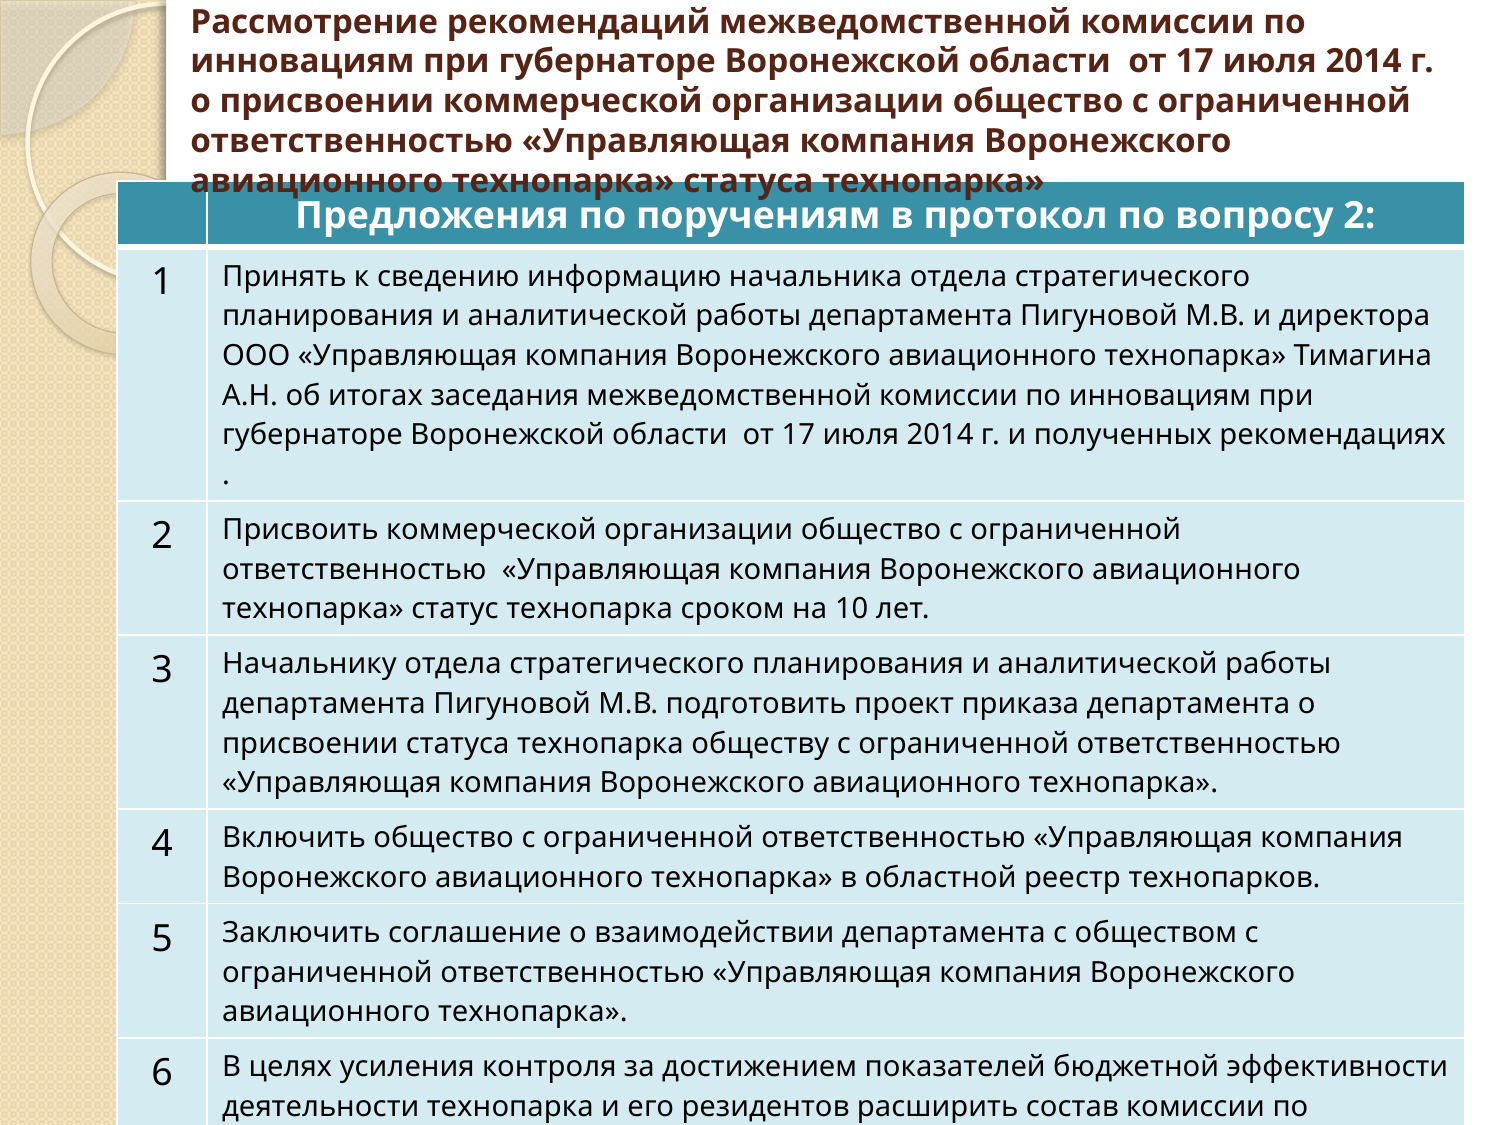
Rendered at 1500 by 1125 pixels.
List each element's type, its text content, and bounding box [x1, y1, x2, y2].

table_cell Включить общество с ограниченной ответственностью «Управляющая компания Воронежского авиационного технопарка» в областной реестр технопарков. [208, 810, 1464, 903]
table_cell 4 [118, 810, 206, 903]
table_cell 3 [118, 636, 206, 808]
table_cell 1 [118, 250, 206, 500]
table_cell 5 [118, 904, 206, 1037]
title Рассмотрение рекомендаций межведомственной комиссии по инновациям при губернаторе Воронежской области от 17 июля 2014 г. о присвоении коммерческой организации общество с ограниченной ответственностью «Управляющая компания Воронежского авиационного технопарка» статуса технопарка» [175, 0, 1477, 200]
table_cell Присвоить коммерческой организации общество с ограниченной ответственностью «Управляющая компания Воронежского авиационного технопарка» статус технопарка сроком на 10 лет. [208, 502, 1464, 634]
table_cell 6 [118, 1039, 206, 1125]
table_cell Принять к сведению информацию начальника отдела стратегического планирования и аналитической работы департамента Пигуновой М.В. и директора ООО «Управляющая компания Воронежского авиационного технопарка» Тимагина А.Н. об итогах заседания межведомственной комиссии по инновациям при губернаторе Воронежской области от 17 июля 2014 г. и полученных рекомендациях . [208, 250, 1464, 500]
table_header [118, 182, 206, 244]
table_cell Заключить соглашение о взаимодействии департамента с обществом с ограниченной ответственностью «Управляющая компания Воронежского авиационного технопарка». [208, 904, 1464, 1037]
table_cell 2 [118, 502, 206, 634]
table_cell В целях усиления контроля за достижением показателей бюджетной эффективности деятельности технопарка и его резидентов расширить состав комиссии по формированию и развитию технопарков Воронежской области за счет включения в него представителей контрольного управления правительства области, департамента финансово-бюджетной политики области и Управления Федеральной налоговой службы России по Воронежской области. [208, 1039, 1464, 1125]
table_cell Начальнику отдела стратегического планирования и аналитической работы департамента Пигуновой М.В. подготовить проект приказа департамента о присвоении статуса технопарка обществу с ограниченной ответственностью «Управляющая компания Воронежского авиационного технопарка». [208, 636, 1464, 808]
table_header Предложения по поручениям в протокол по вопросу 2: [208, 200, 1464, 244]
